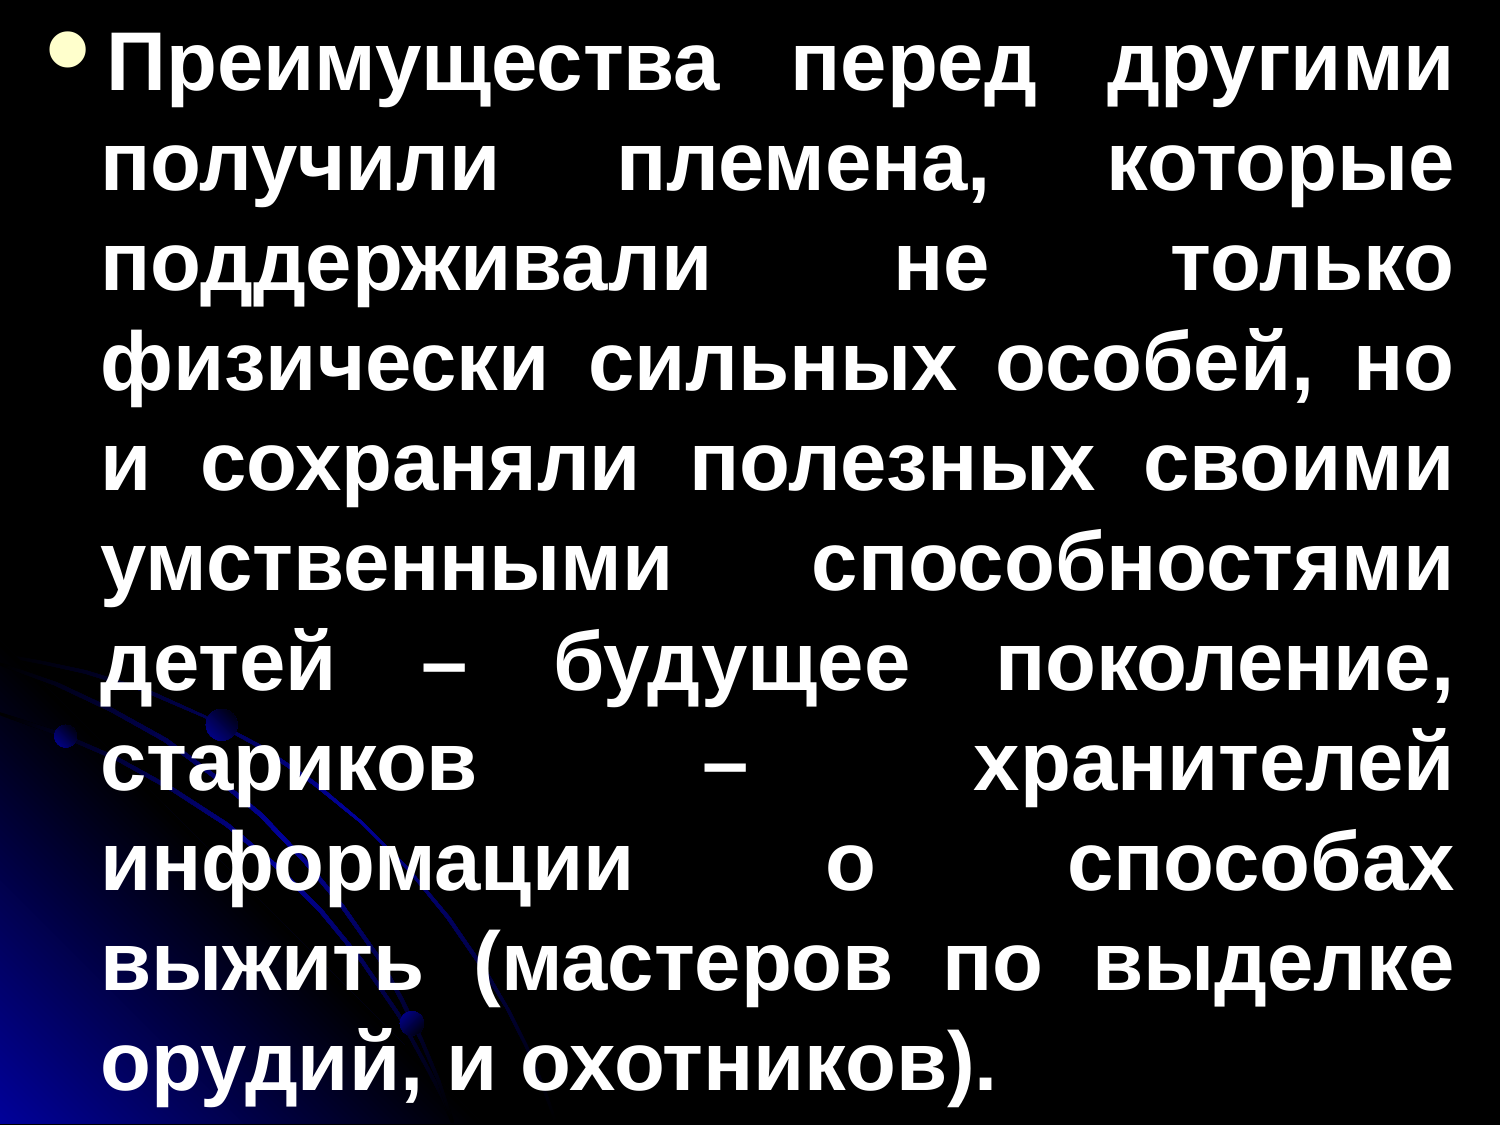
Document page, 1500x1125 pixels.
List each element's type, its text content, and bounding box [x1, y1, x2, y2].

list Преимущества перед другими получили племена, которые поддерживали не только физически сильных особей, но и сохраняли полезных своими умственными способностями детей – будущее поколение, стариков – хранителей информации о способах выжить (мастеров по выделке орудий, и охотников). [29, 0, 1471, 1006]
